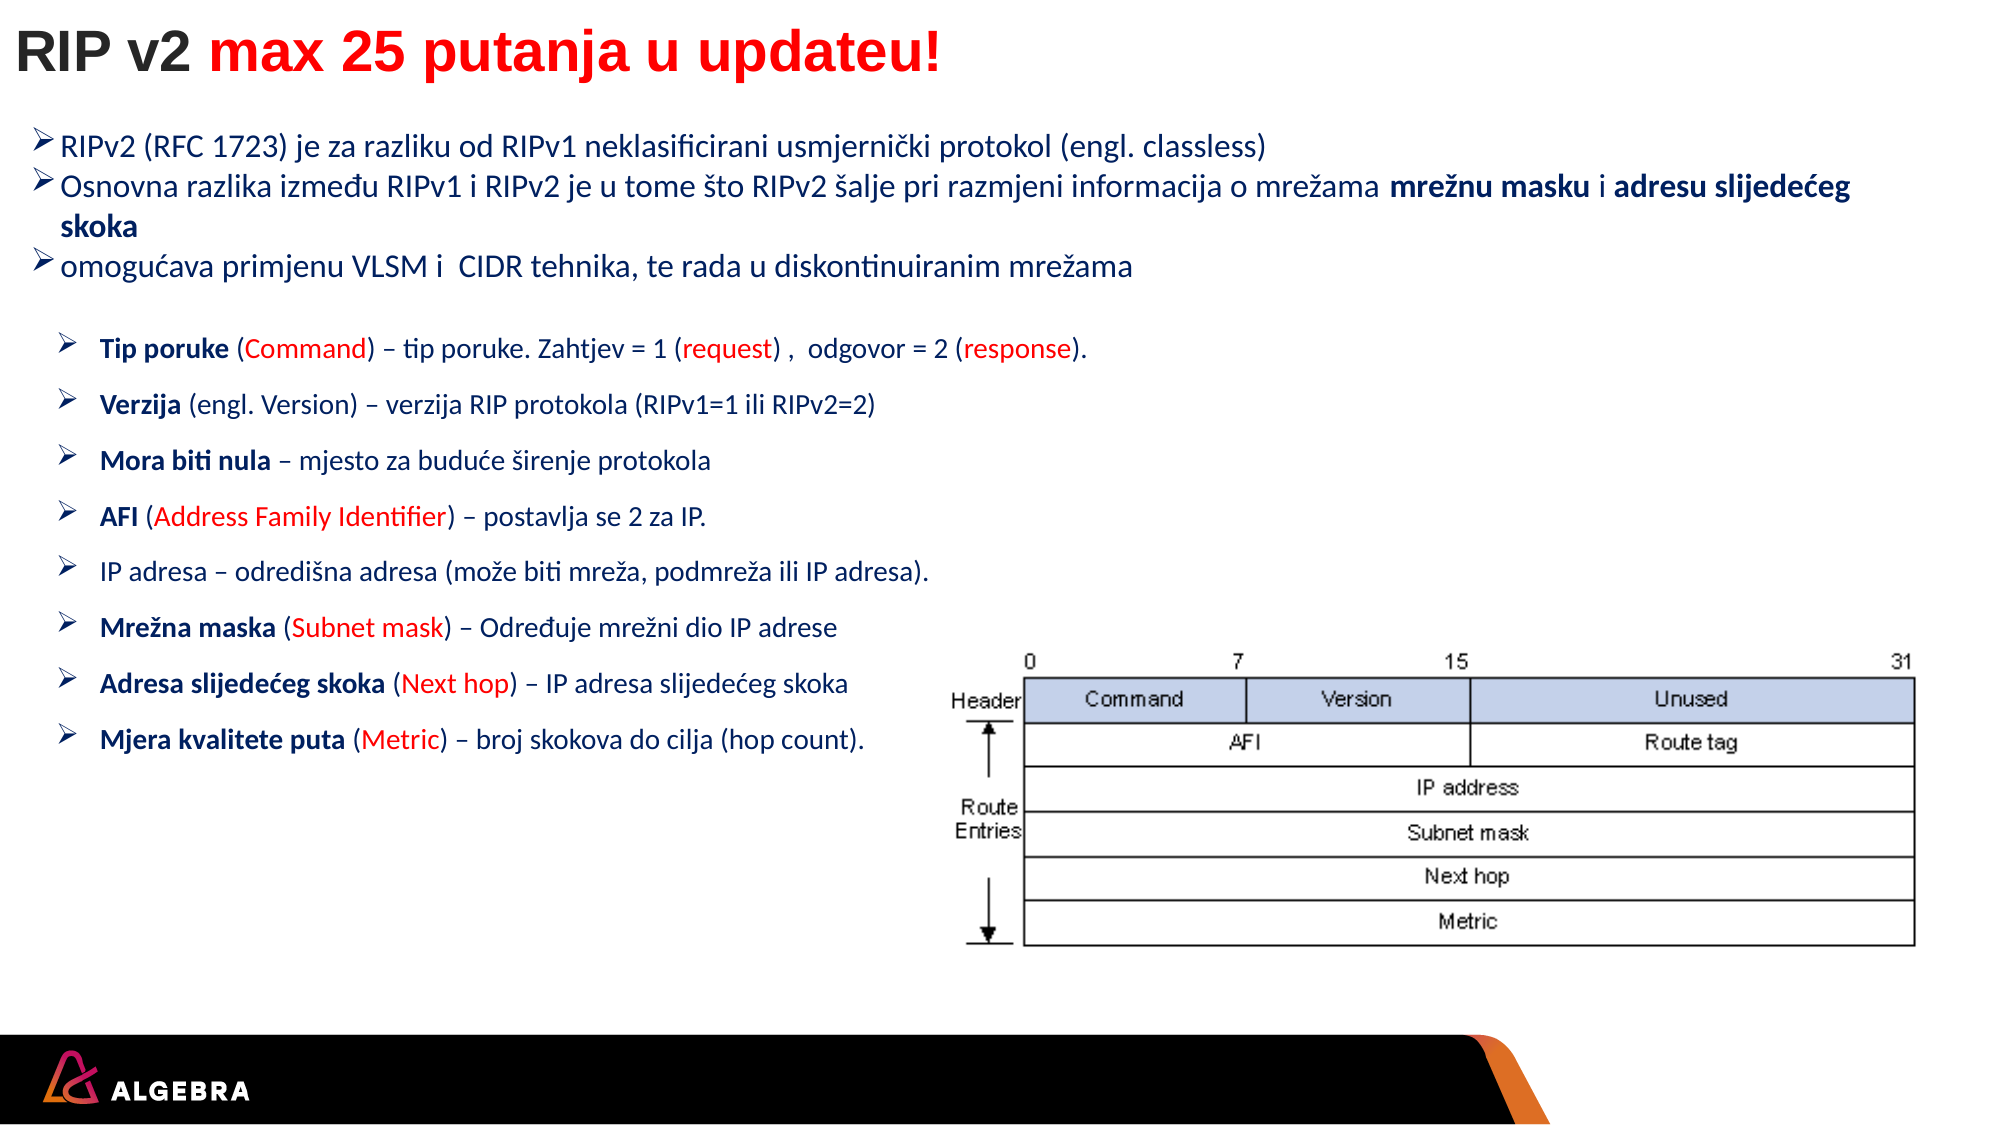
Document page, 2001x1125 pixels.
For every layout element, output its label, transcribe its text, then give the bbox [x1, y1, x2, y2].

text_box RIPv2 (RFC 1723) je za razliku od RIPv1 neklasificirani usmjernički protokol (engl. classless) Osnovna razlika između RIPv1 i RIPv2 je u tome što RIPv2 šalje pri razmjeni informacija o mrežama mrežnu masku i adresu slijedećeg skoka omogućava primjenu VLSM i CIDR tehnika, te rada u diskontinuiranim mrežama [15, 116, 1929, 292]
picture [0, 1034, 1733, 1125]
picture [949, 644, 1918, 949]
text_box Tip poruke (Command) – tip poruke. Zahtjev = 1 (request) , odgovor = 2 (response). Verzija (engl. Version) – verzija RIP protokola (RIPv1=1 ili RIPv2=2) Mora biti nula – mjesto za buduće širenje protokola AFI (Address Family Identifier) – postavlja se 2 za IP. IP adresa – odredišna adresa (može biti mreža, podmreža ili IP adresa). Mrežna maska (Subnet mask) – Određuje mrežni dio IP adrese Adresa slijedećeg skoka (Next hop) – IP adresa slijedećeg skoka Mjera kvalitete puta (Metric) – broj skokova do cilja (hop count). [41, 328, 1493, 791]
title RIP v2 max 25 putanja u updateu! [0, 0, 1304, 107]
